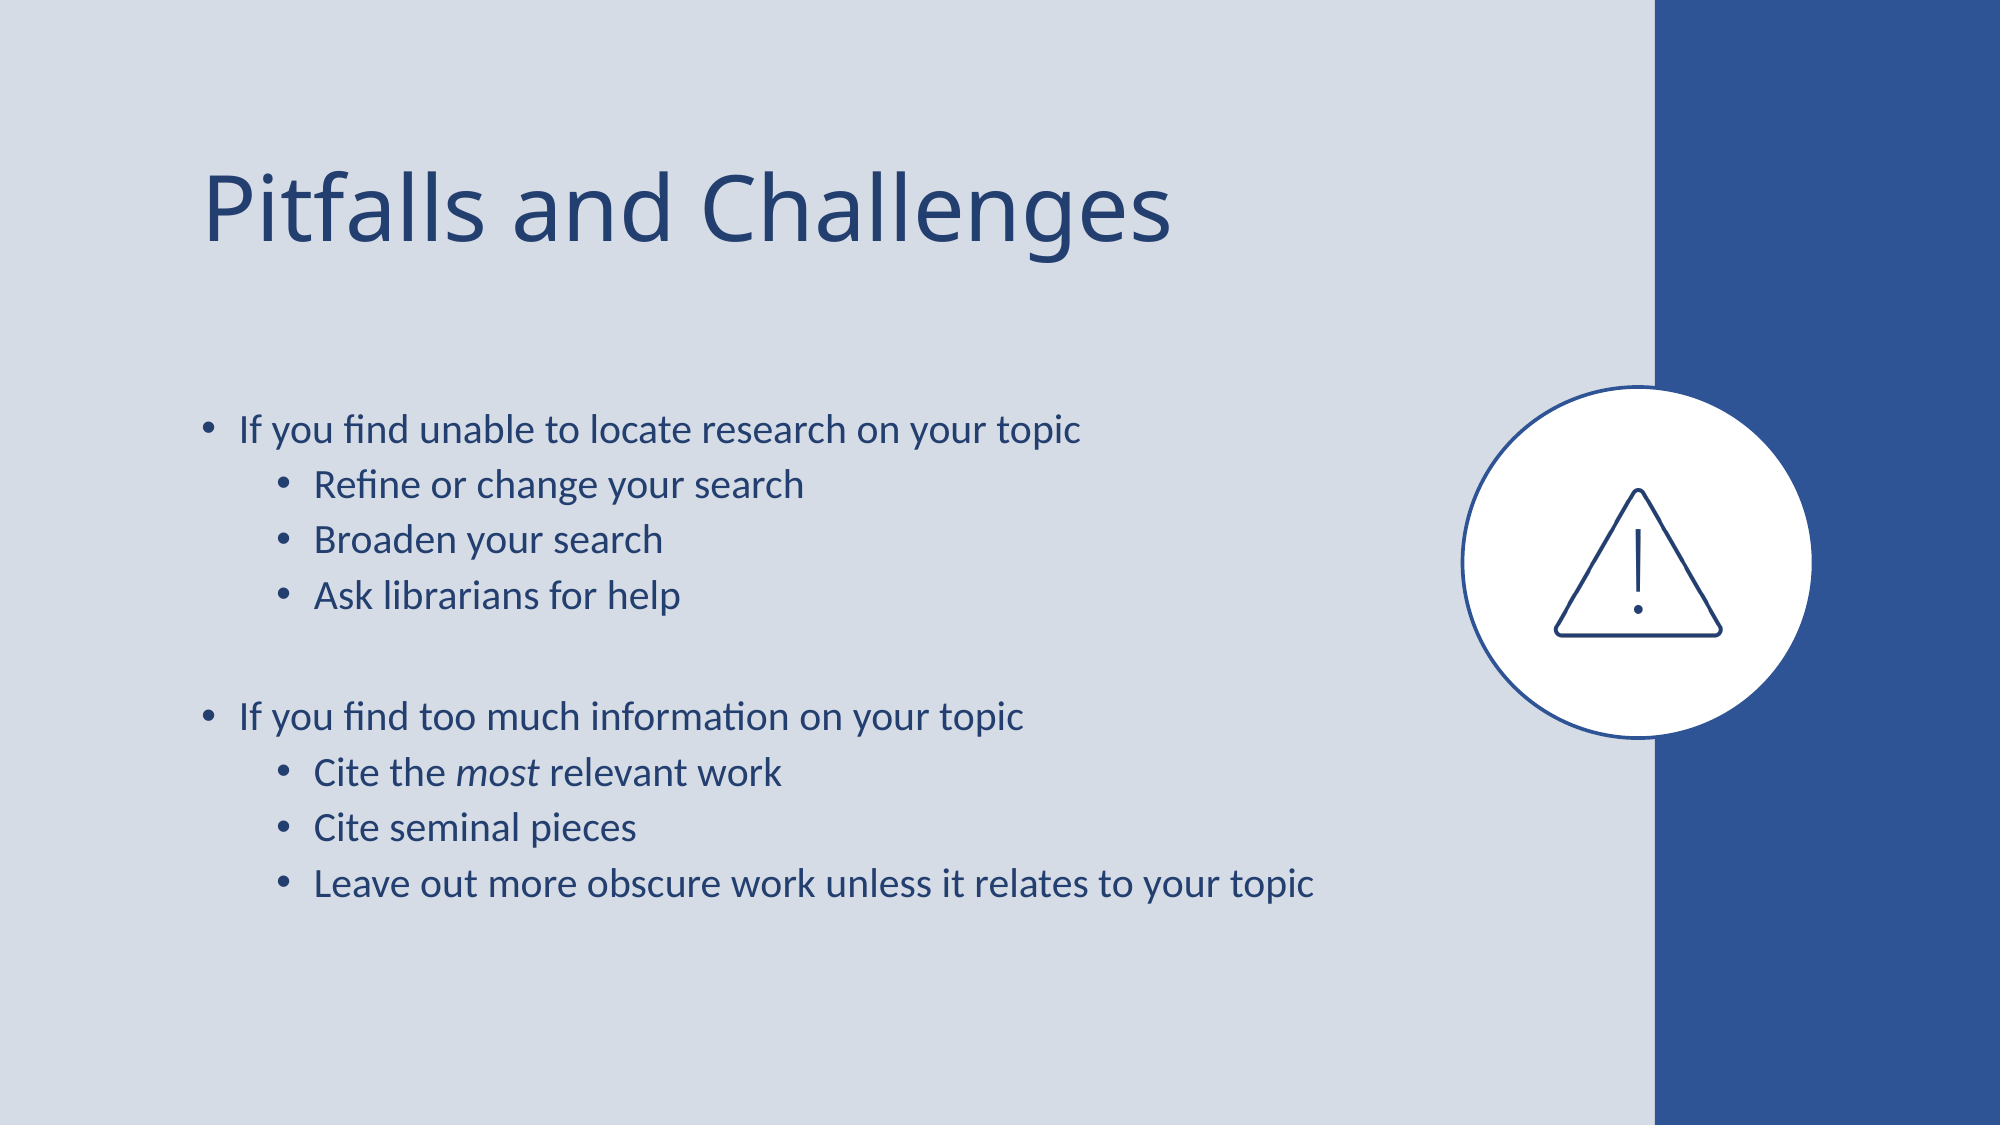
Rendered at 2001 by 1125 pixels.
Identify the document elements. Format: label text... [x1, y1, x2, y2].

title Pitfalls and Challenges [186, 102, 1413, 321]
text_box [1461, 385, 1815, 740]
list If you find unable to locate research on your topic Refine or change your search Broaden your search Ask librarians for help If you find too much information on your topic Cite the most relevant work Cite seminal pieces Leave out more obscure work unless it relates to your topic [186, 373, 1381, 940]
text_box [1654, 0, 2000, 1125]
picture [1544, 468, 1732, 657]
